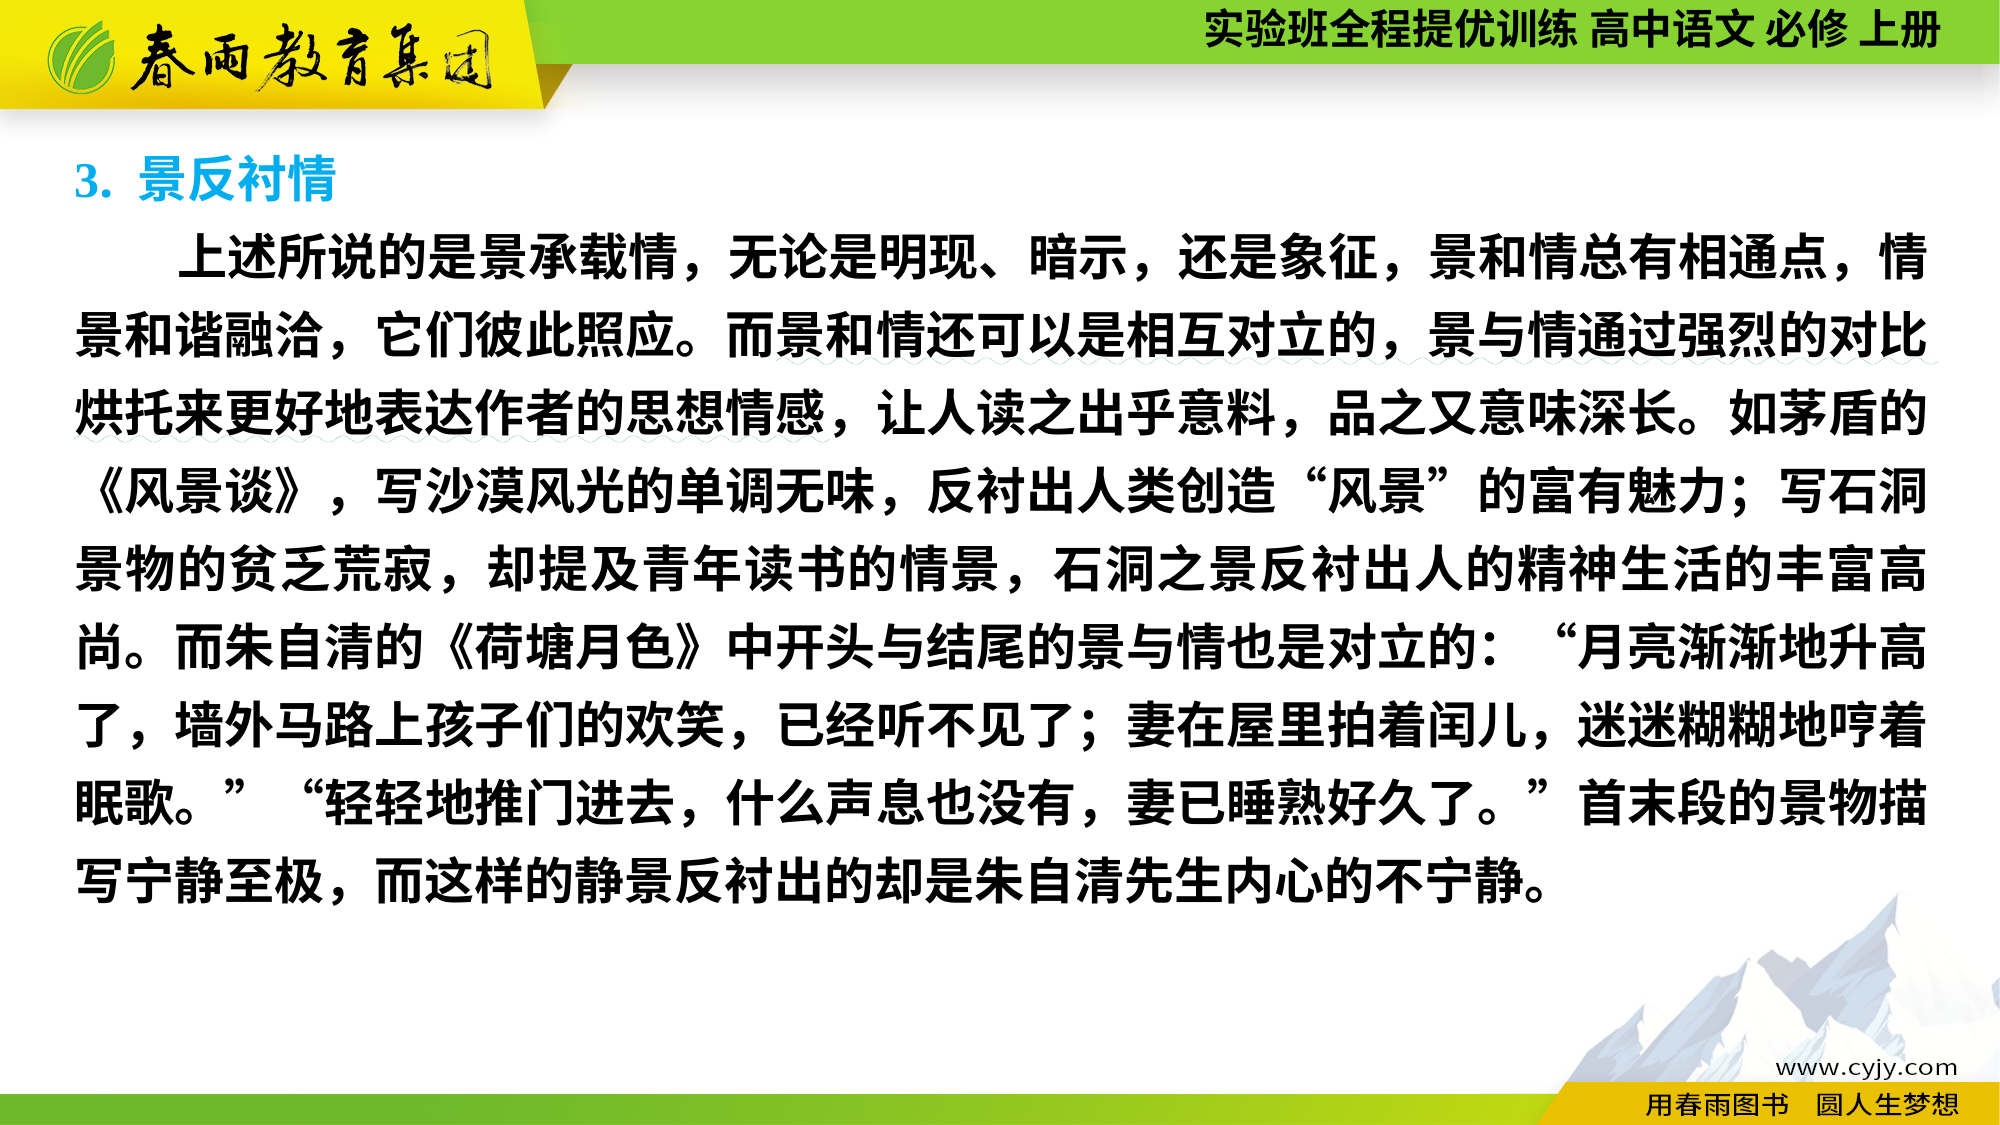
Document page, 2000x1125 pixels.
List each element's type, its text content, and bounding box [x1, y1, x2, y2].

list 3. 景反衬情 上述所说的是景承载情，无论是明现、暗示，还是象征，景和情总有相通点，情景和谐融洽，它们彼此照应。而景和情还可以是相互对立的，景与情通过强烈的对比烘托来更好地表达作者的思想情感，让人读之出乎意料，品之又意味深长。如茅盾的《风景谈》，写沙漠风光的单调无味，反衬出人类创造“风景”的富有魅力；写石洞景物的贫乏荒寂，却提及青年读书的情景，石洞之景反衬出人的精神生活的丰富高尚。而朱自清的《荷塘月色》中开头与结尾的景与情也是对立的：“月亮渐渐地升高了，墙外马路上孩子们的欢笑，已经听不见了；妻在屋里拍着闰儿，迷迷糊糊地哼着眠歌。”“轻轻地推门进去，什么声息也没有，妻已睡熟好久了。”首末段的景物描写宁静至极，而这样的静景反衬出的却是朱自清先生内心的不宁静。 [59, 122, 1944, 996]
picture [0, 0, 2000, 1125]
